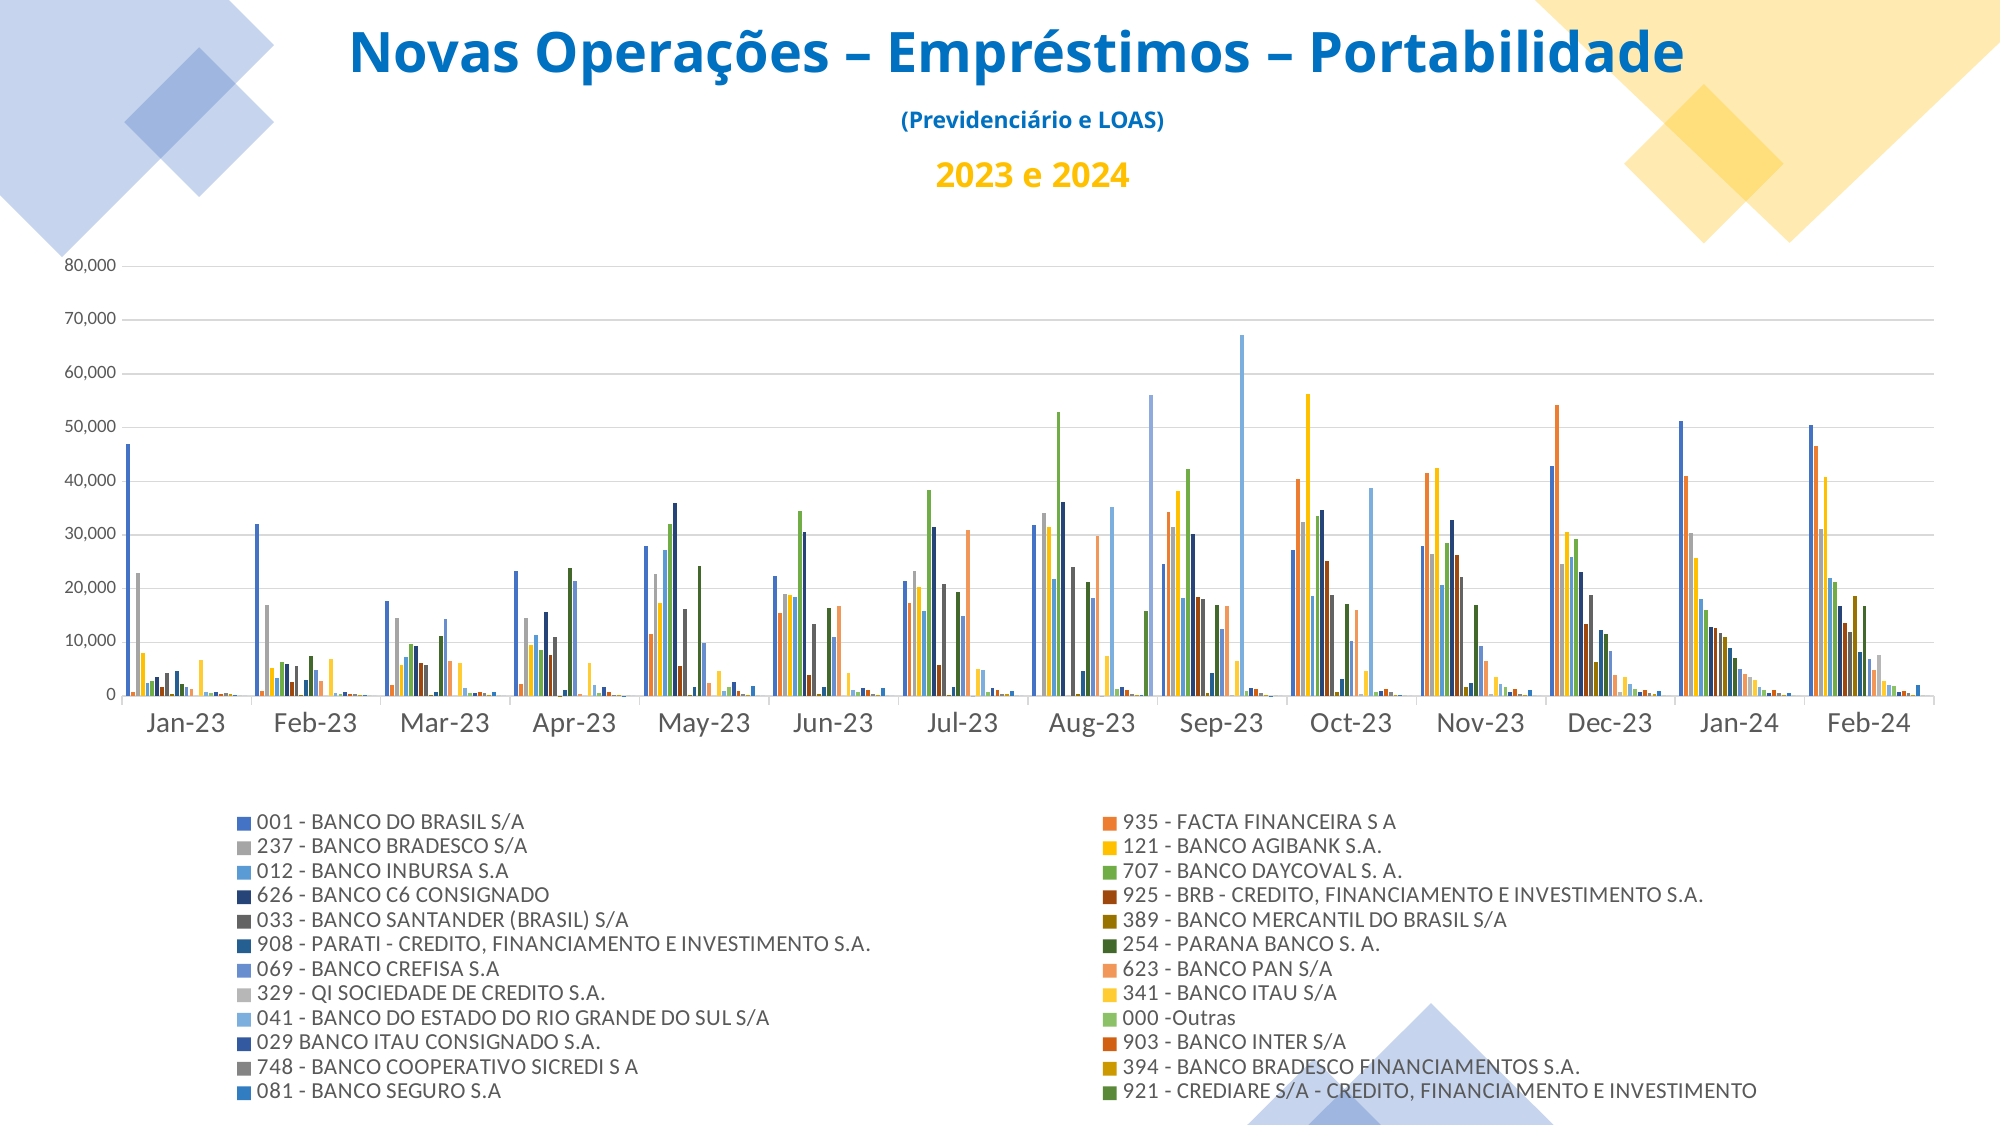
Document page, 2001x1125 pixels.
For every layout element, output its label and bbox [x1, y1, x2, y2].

chart [38, 243, 1958, 1110]
text_box [0, 0, 2000, 1125]
